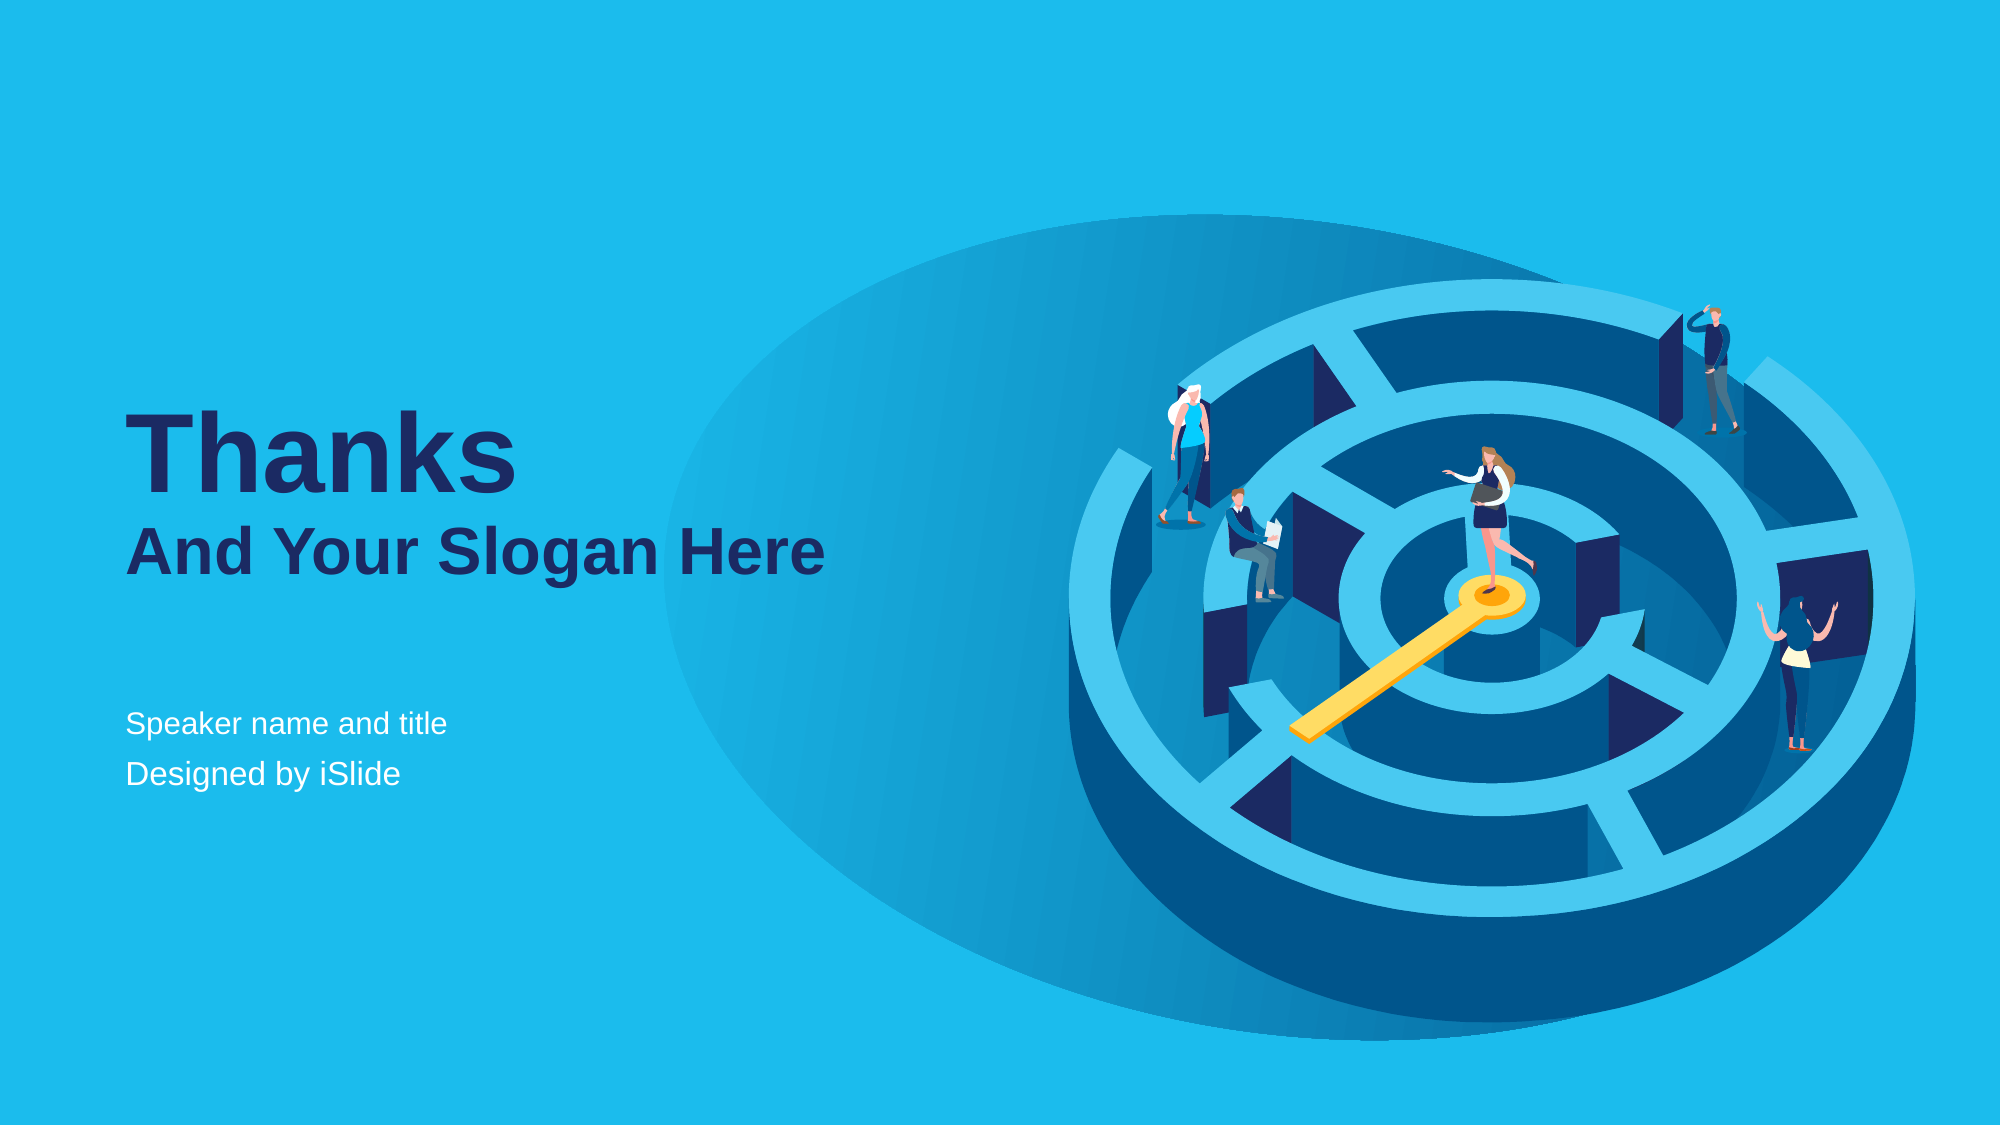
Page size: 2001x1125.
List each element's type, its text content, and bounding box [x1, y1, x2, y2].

list Speaker name and title [110, 700, 1890, 749]
title Thanks And Your Slogan Here [110, 226, 1890, 597]
list Designed by iSlide [110, 749, 1890, 800]
